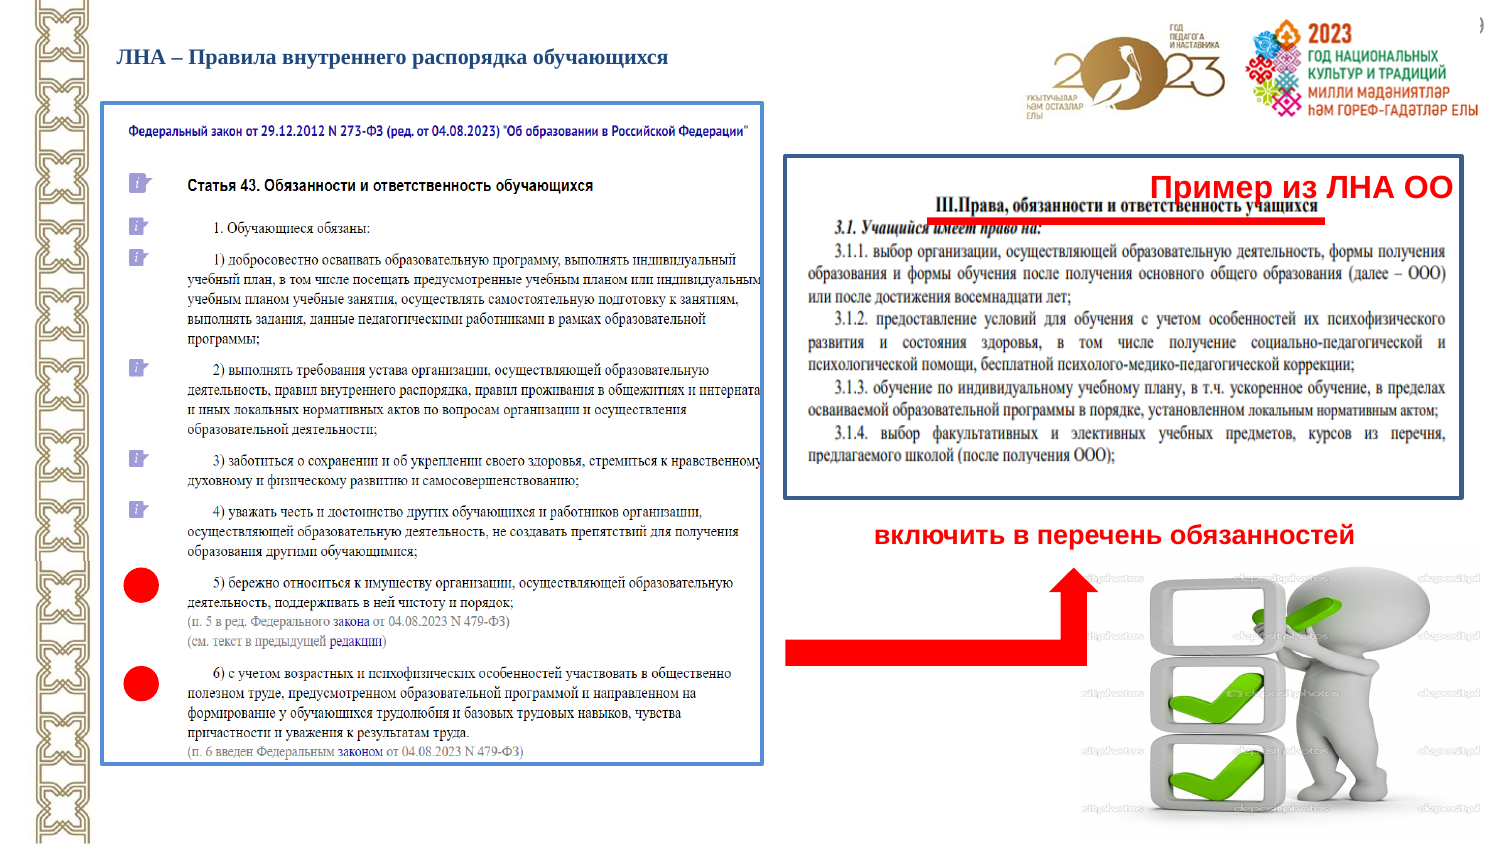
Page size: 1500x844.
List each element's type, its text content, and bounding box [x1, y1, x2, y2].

slide_number 9 [1149, 1, 1500, 47]
text_box Пример из ЛНА ОО [1133, 158, 1471, 217]
text_box [783, 565, 1076, 669]
text_box [783, 154, 1464, 500]
picture [0, 0, 1500, 844]
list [111, 119, 762, 765]
list включить в перечень обязанностей [795, 509, 1434, 558]
title ЛНА – Правила внутреннего распорядка обучающихся [101, 34, 1004, 103]
text_box [100, 101, 764, 766]
